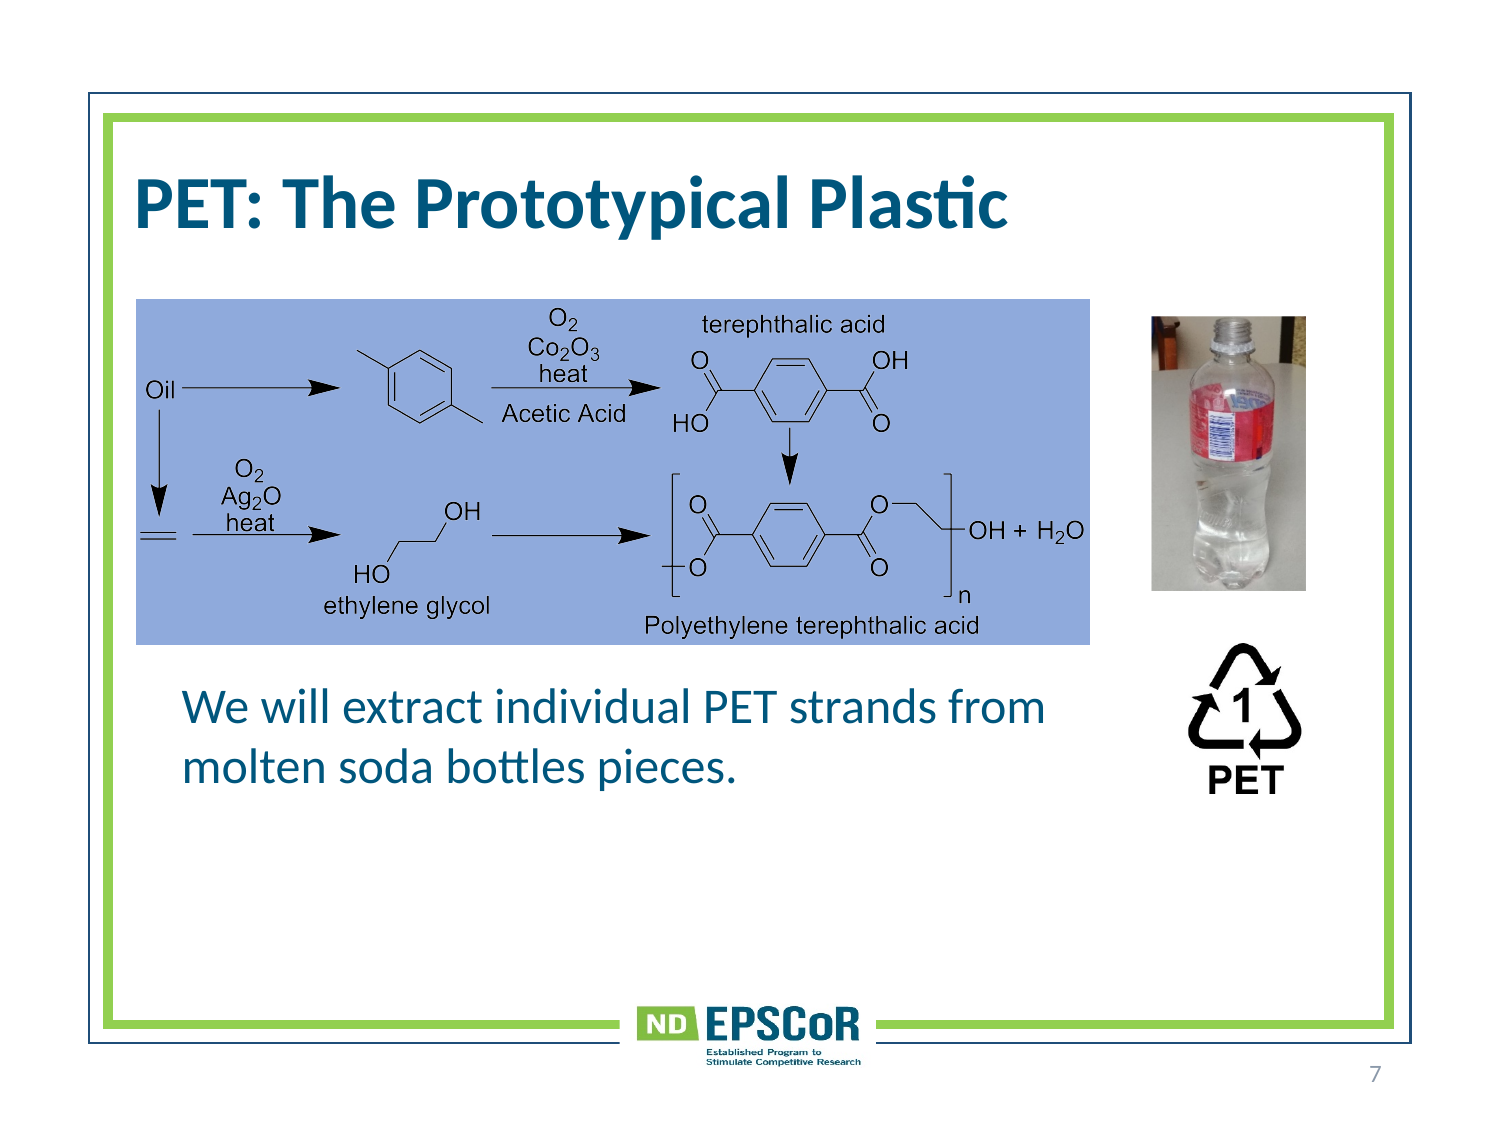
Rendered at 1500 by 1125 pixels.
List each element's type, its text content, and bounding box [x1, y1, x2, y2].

picture [135, 298, 1090, 645]
picture [1091, 317, 1365, 591]
slide_number 7 [1059, 1042, 1397, 1103]
text_box We will extract individual PET strands from molten soda bottles pieces. [166, 666, 1090, 802]
picture [619, 1003, 876, 1068]
title PET: The Prototypical Plastic [119, 131, 1377, 278]
picture [1169, 643, 1320, 795]
